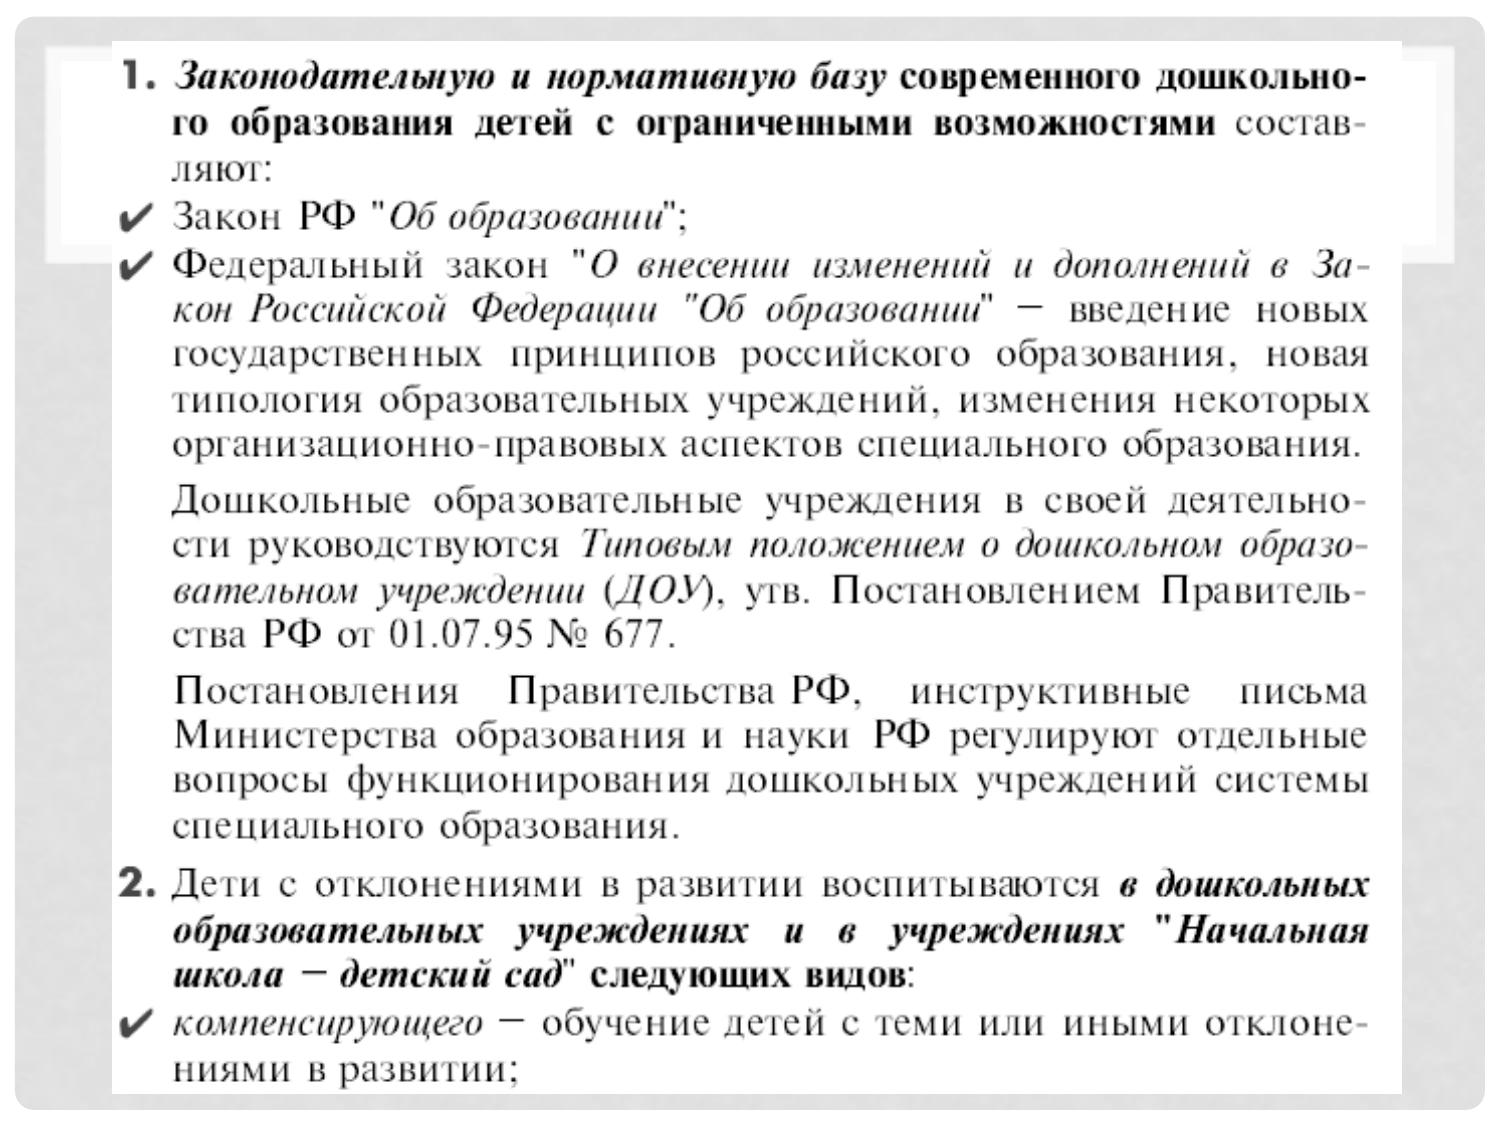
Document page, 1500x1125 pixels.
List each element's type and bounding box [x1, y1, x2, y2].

picture [111, 41, 1402, 1095]
